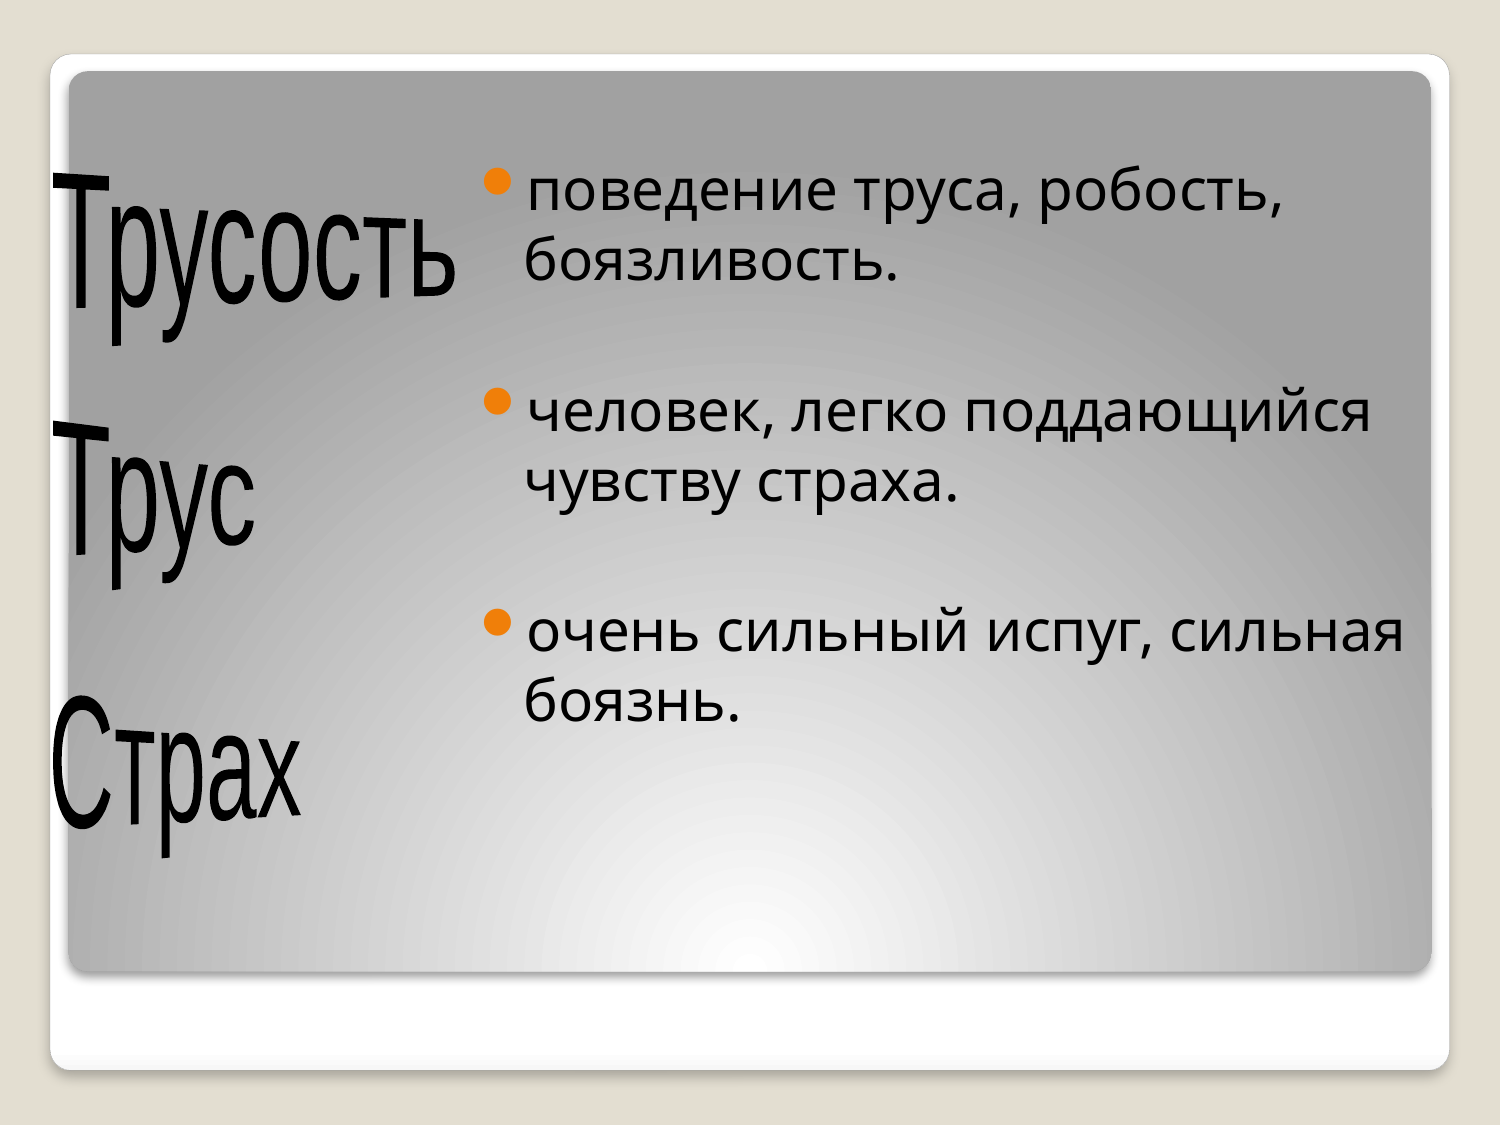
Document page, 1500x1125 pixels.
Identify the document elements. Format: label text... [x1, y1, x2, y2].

list поведение труса, робость, боязливость. человек, легко поддающийся чувству страха. очень сильный испуг, сильная боязнь. [450, 137, 1441, 893]
